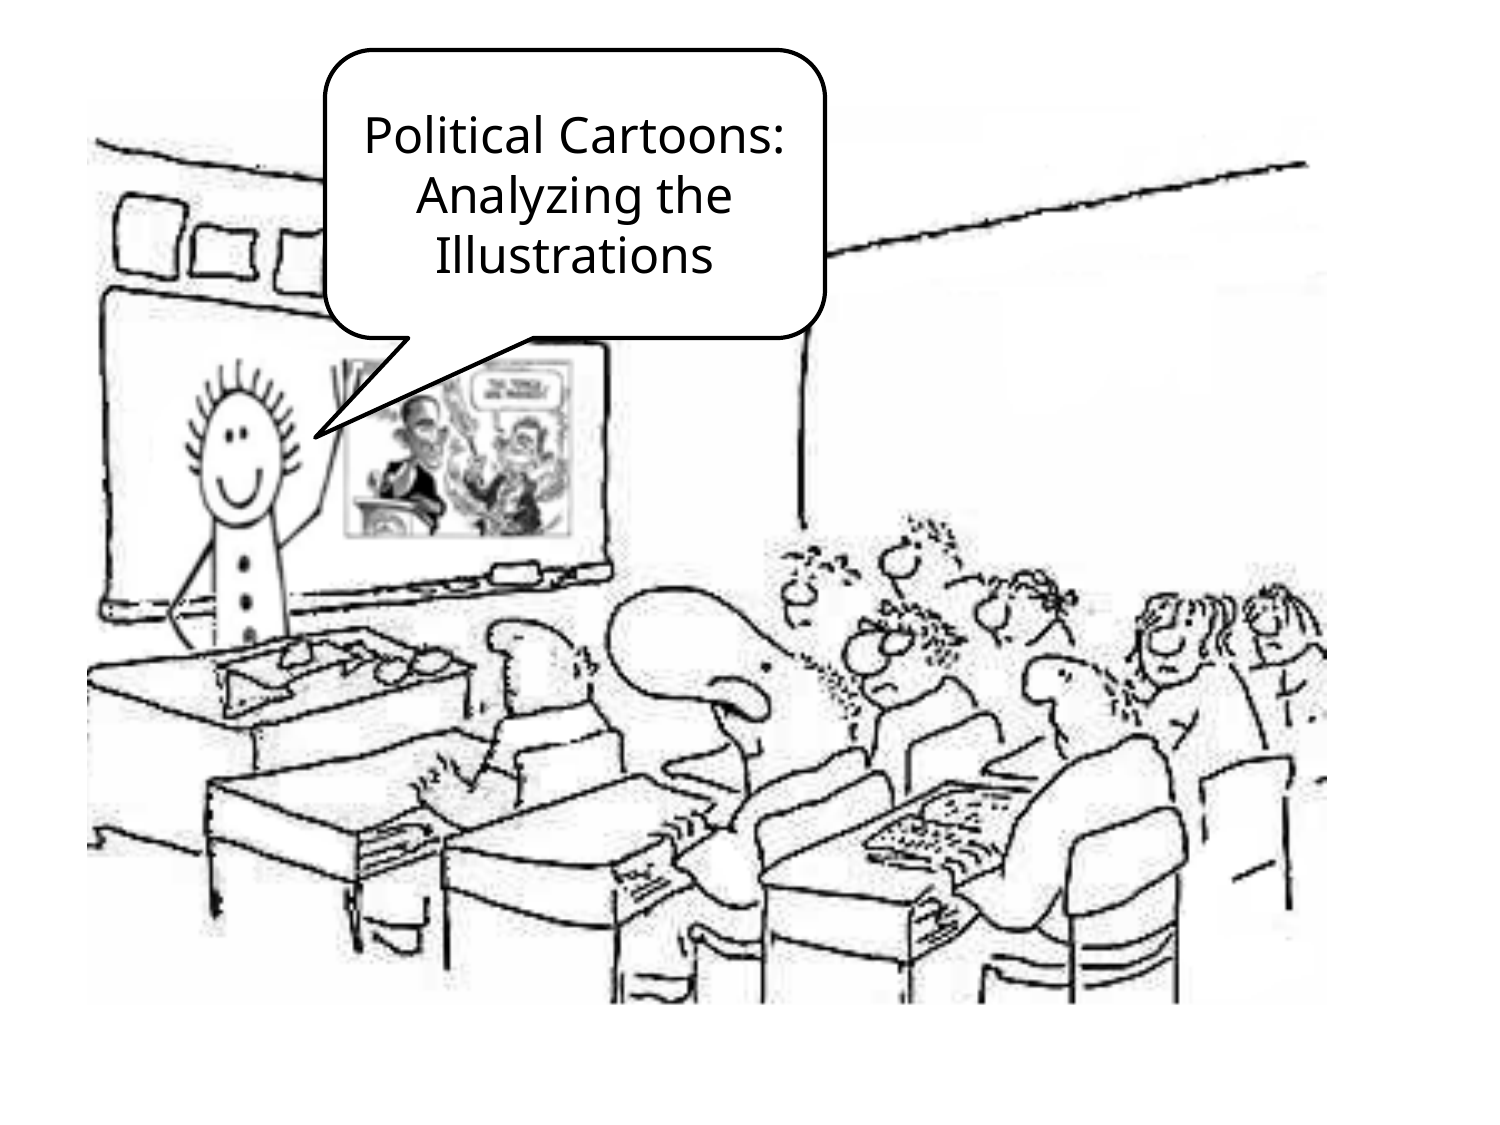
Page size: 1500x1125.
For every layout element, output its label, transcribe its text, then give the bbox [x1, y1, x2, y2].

picture [87, 99, 1327, 1026]
text_box Political Cartoons: Analyzing the Illustrations [322, 47, 828, 98]
